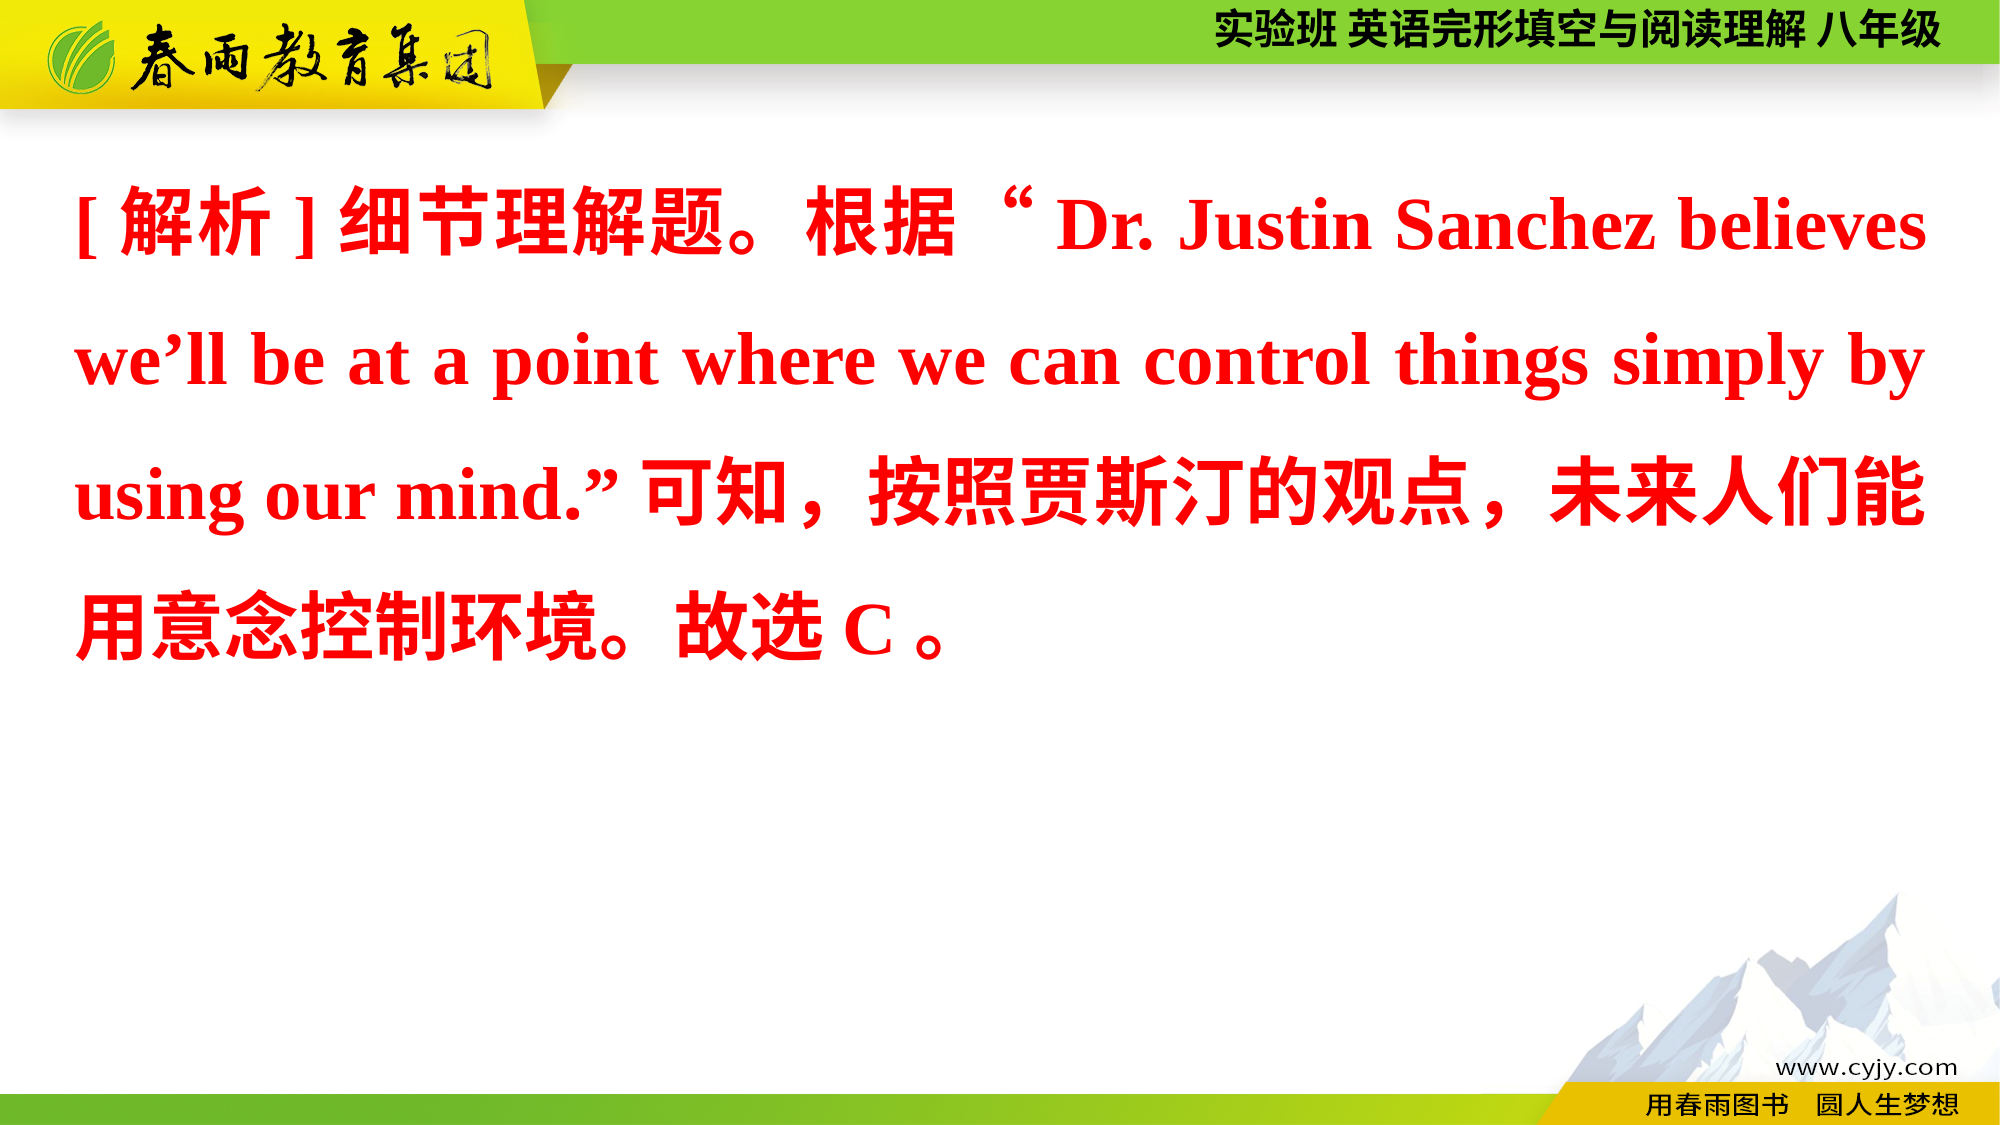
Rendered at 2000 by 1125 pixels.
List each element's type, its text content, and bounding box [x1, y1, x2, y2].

list [解析]细节理解题。根据“Dr. Justin Sanchez believes we’ll be at a point where we can control things simply by using our mind.”可知，按照贾斯汀的观点，未来人们能用意念控制环境。故选C。 [59, 122, 1944, 683]
picture [0, 0, 2000, 1125]
